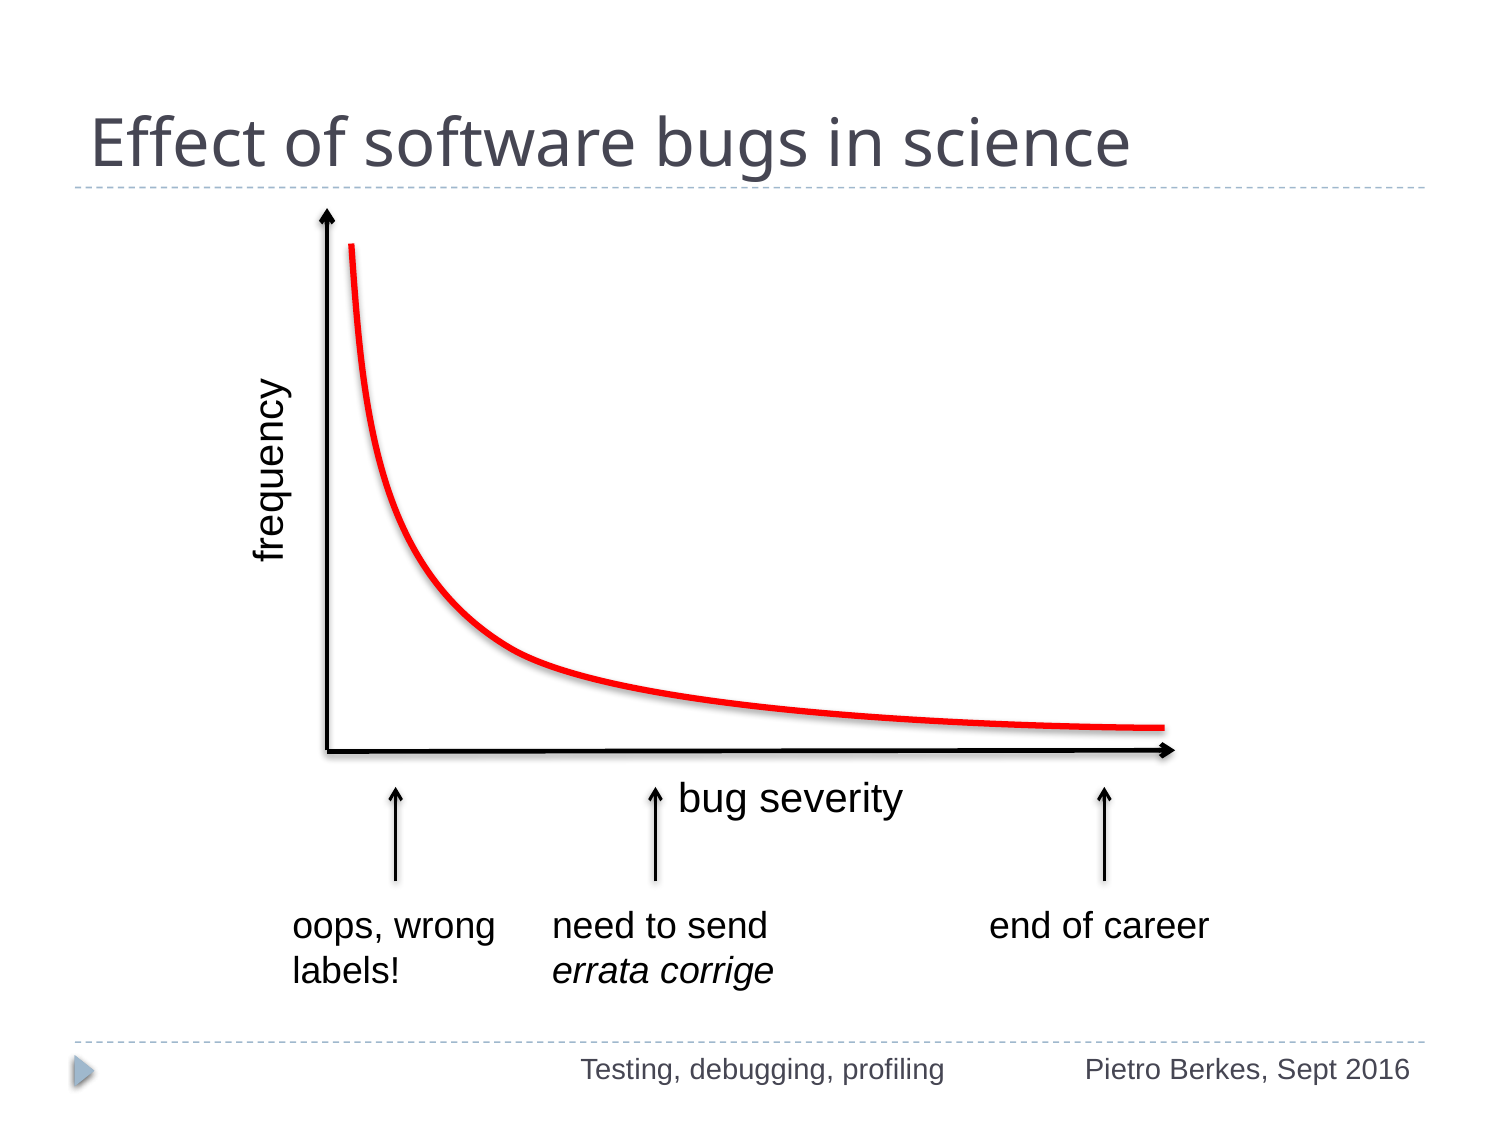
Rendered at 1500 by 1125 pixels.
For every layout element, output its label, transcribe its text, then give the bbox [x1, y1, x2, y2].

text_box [233, 207, 1176, 830]
footer Testing, debugging, profiling [475, 1042, 1050, 1103]
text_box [277, 786, 526, 1000]
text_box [537, 786, 798, 1000]
title Effect of software bugs in science [75, 37, 1425, 188]
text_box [974, 786, 1235, 954]
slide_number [1050, 1042, 1426, 1103]
